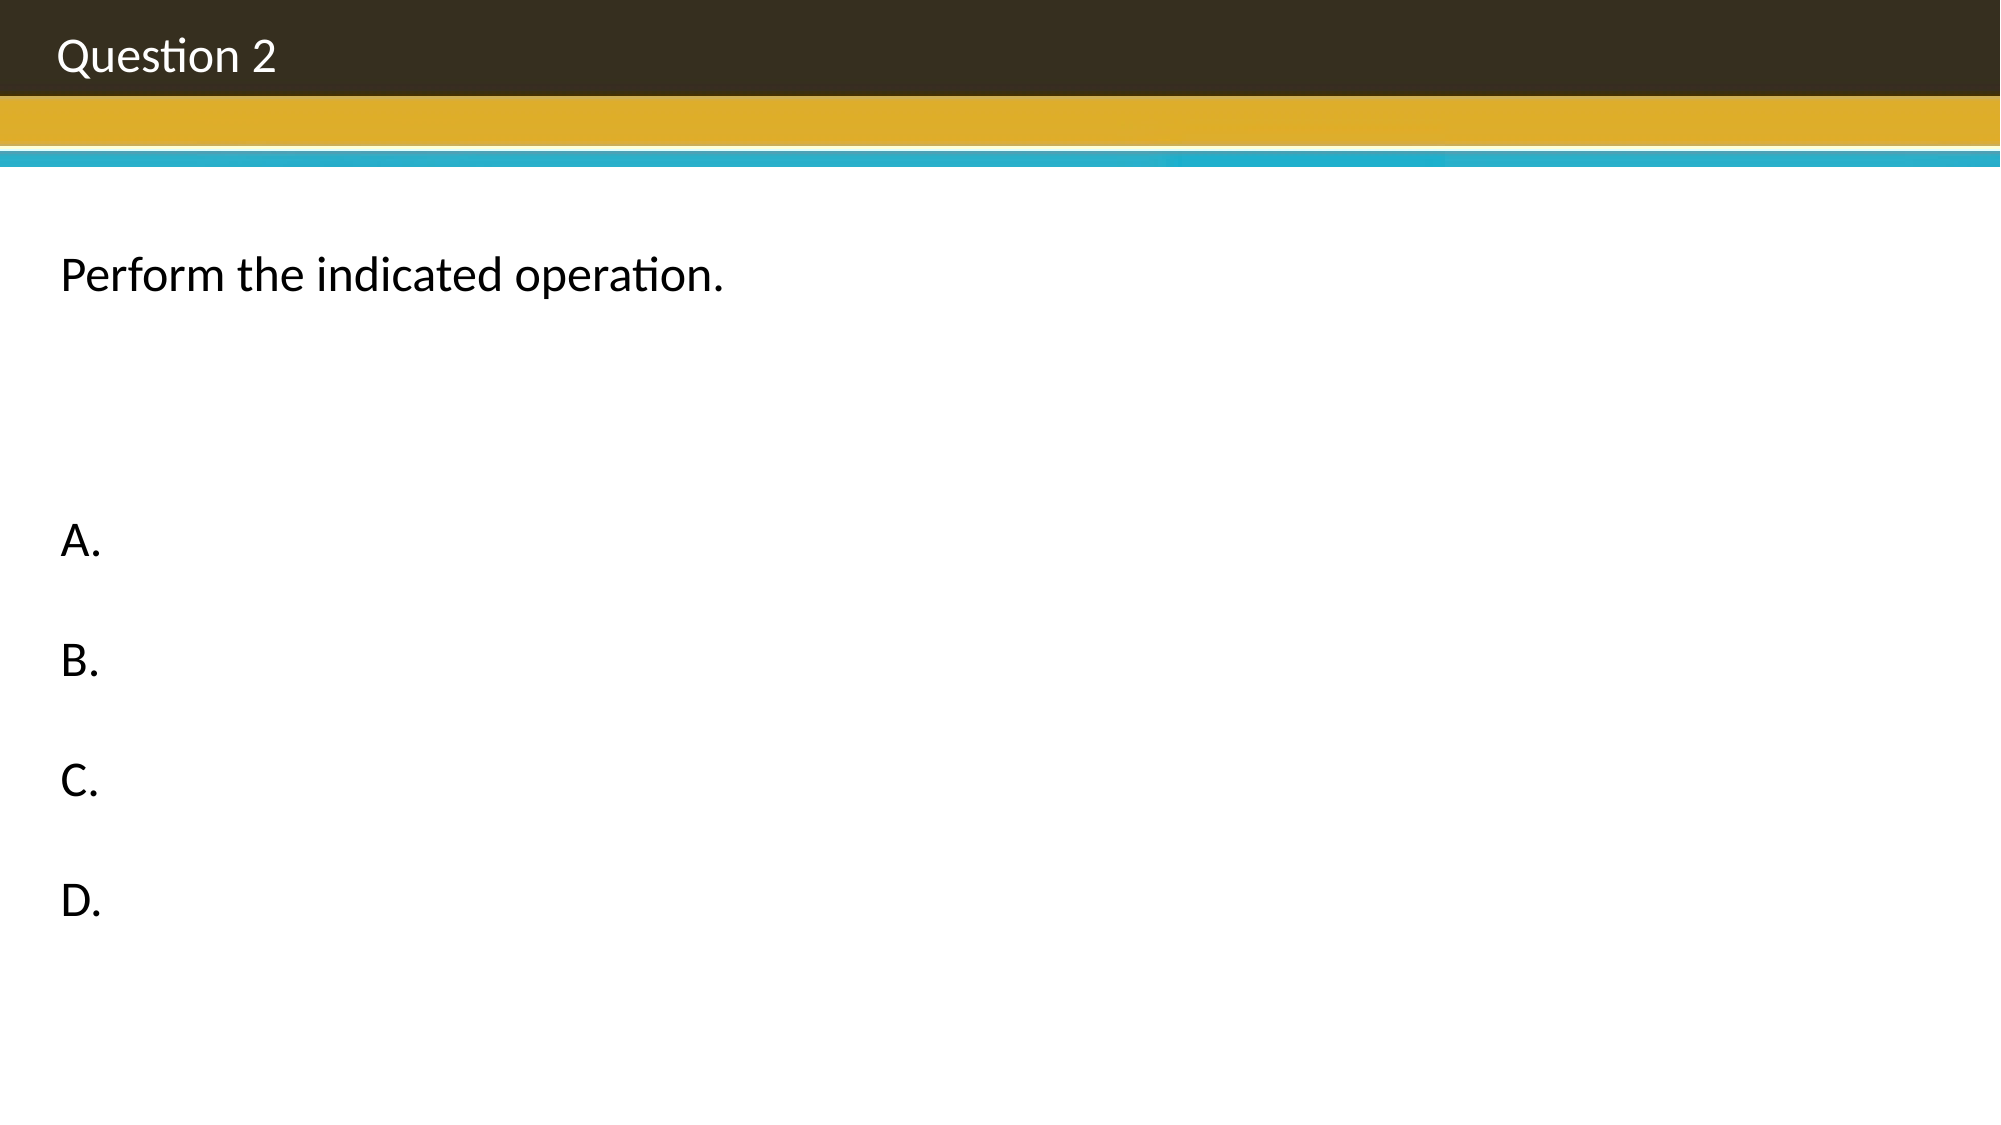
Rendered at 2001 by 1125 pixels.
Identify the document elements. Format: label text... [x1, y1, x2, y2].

picture [0, 0, 2000, 167]
text_box Question 2 [41, 14, 293, 90]
